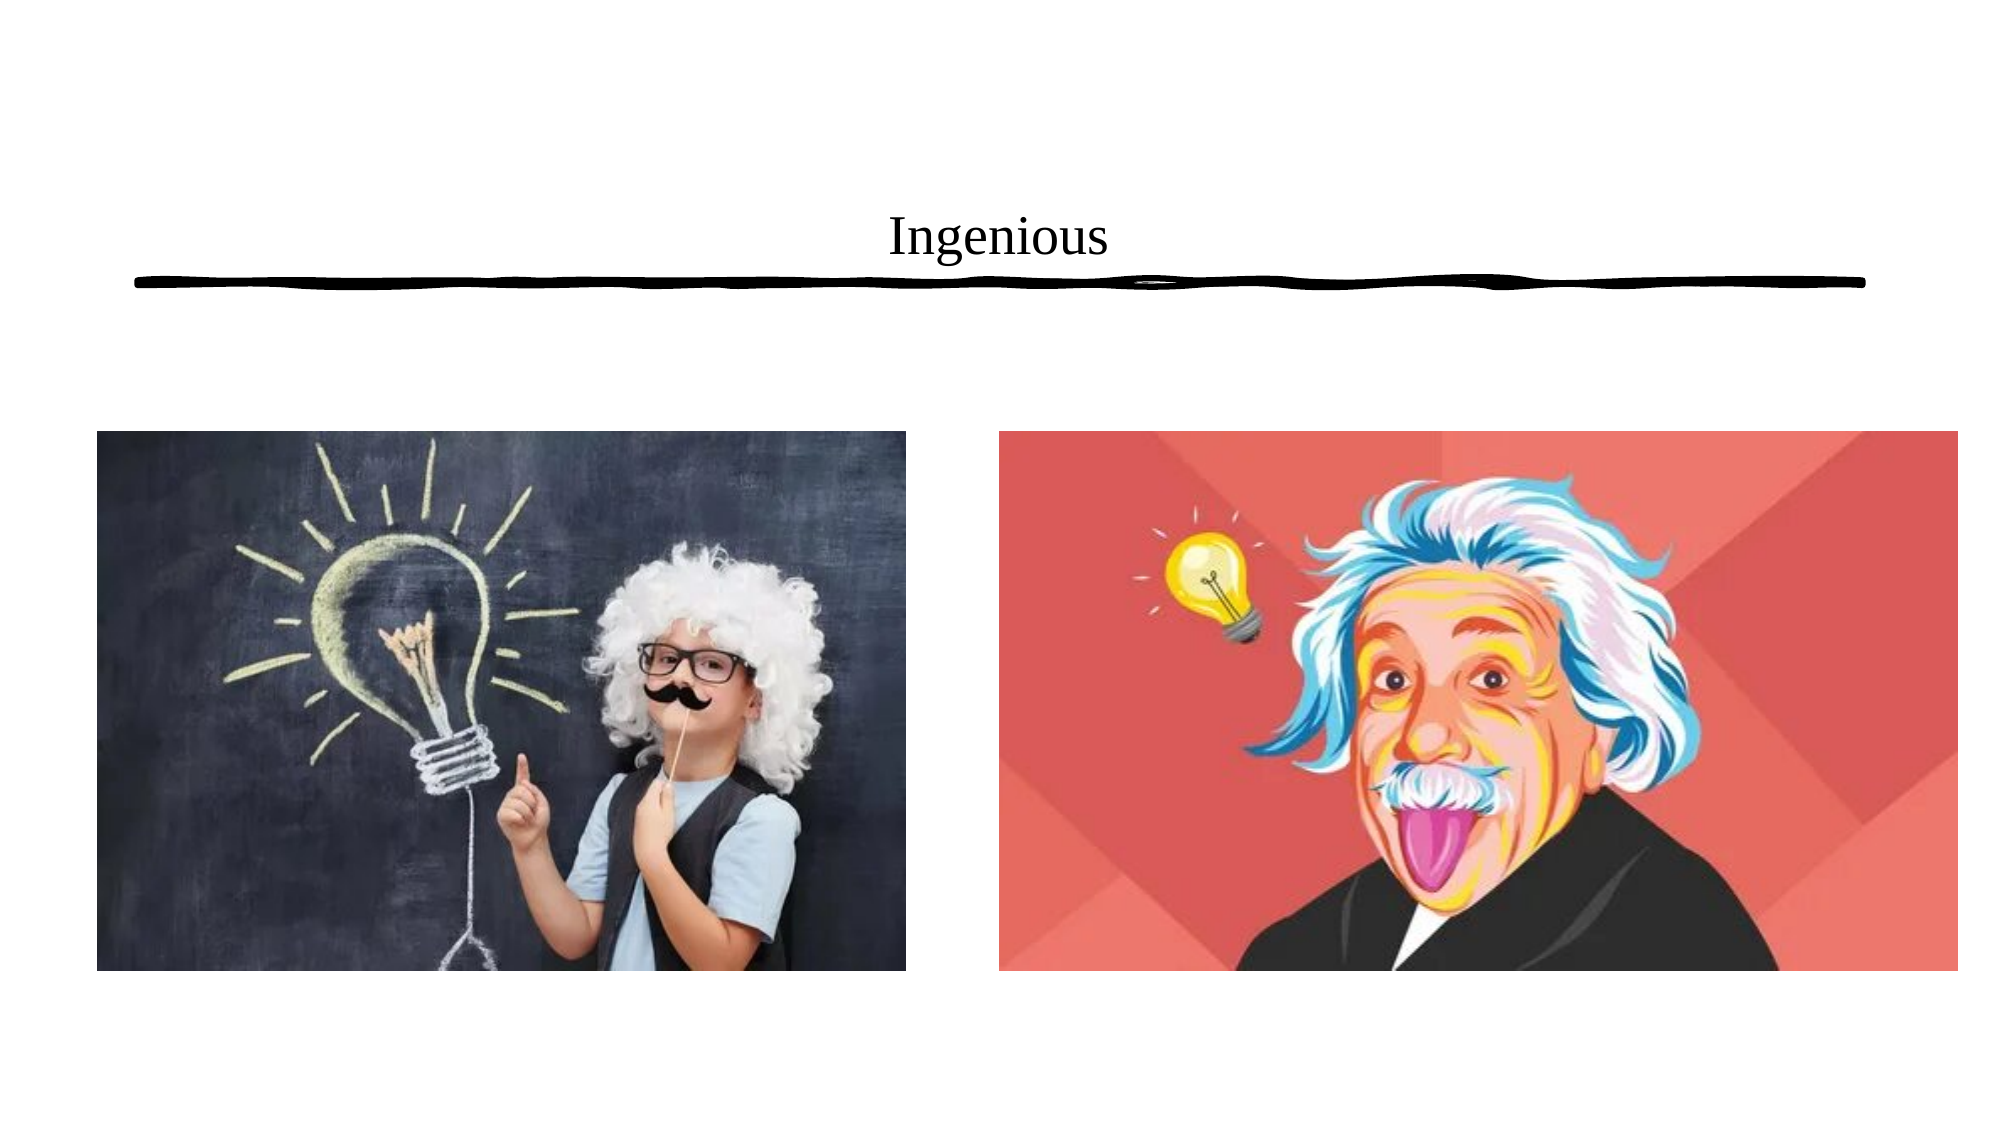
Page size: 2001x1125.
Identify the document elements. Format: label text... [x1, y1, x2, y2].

picture [96, 431, 906, 971]
title Ingenious [136, 190, 1862, 408]
picture [998, 431, 1958, 971]
